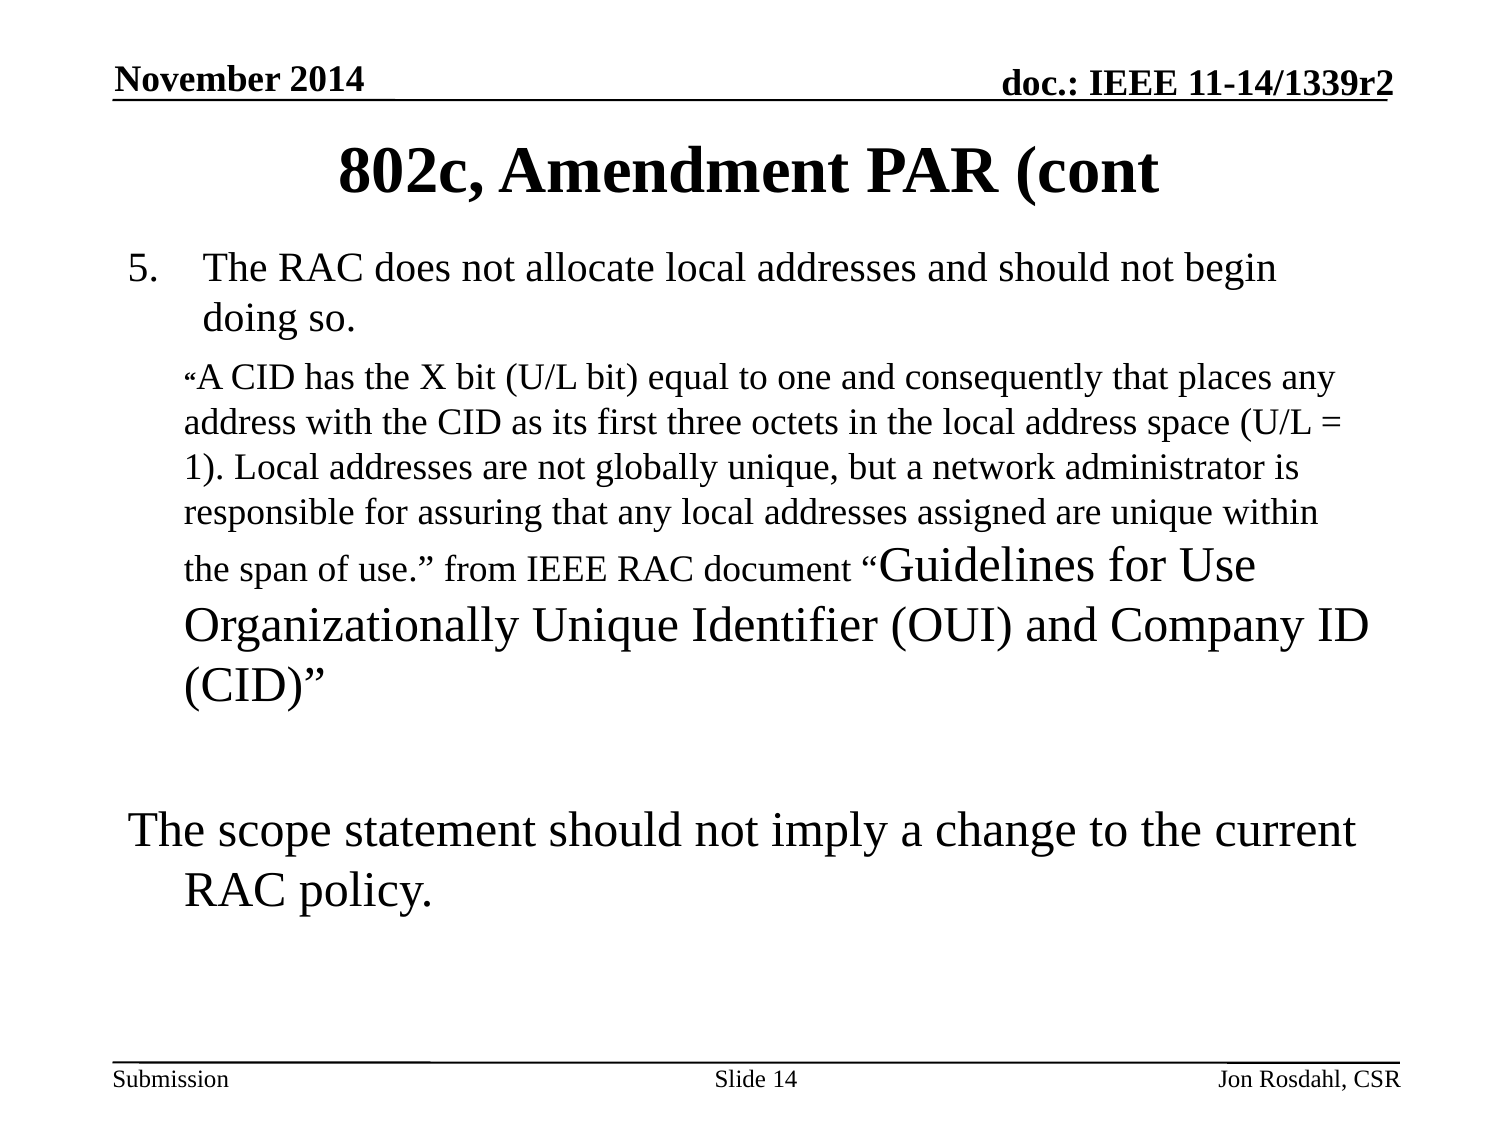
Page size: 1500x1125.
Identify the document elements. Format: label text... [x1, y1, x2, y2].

slide_number Slide 14 [712, 1061, 800, 1123]
list The RAC does not allocate local addresses and should not begin doing so. “A CID has the X bit (U/L bit) equal to one and consequently that places any address with the CID as its first three octets in the local address space (U/L = 1). Local addresses are not globally unique, but a network administrator is responsible for assuring that any local addresses assigned are unique within the span of use.” from IEEE RAC document “Guidelines for Use Organizationally Unique Identifier (OUI) and Company ID (CID)” The scope statement should not imply a change to the current RAC policy. [112, 231, 1388, 1000]
footer Jon Rosdahl, CSR [878, 1061, 1402, 1093]
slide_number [114, 54, 423, 100]
title 802c, Amendment PAR (cont [112, 112, 1388, 221]
